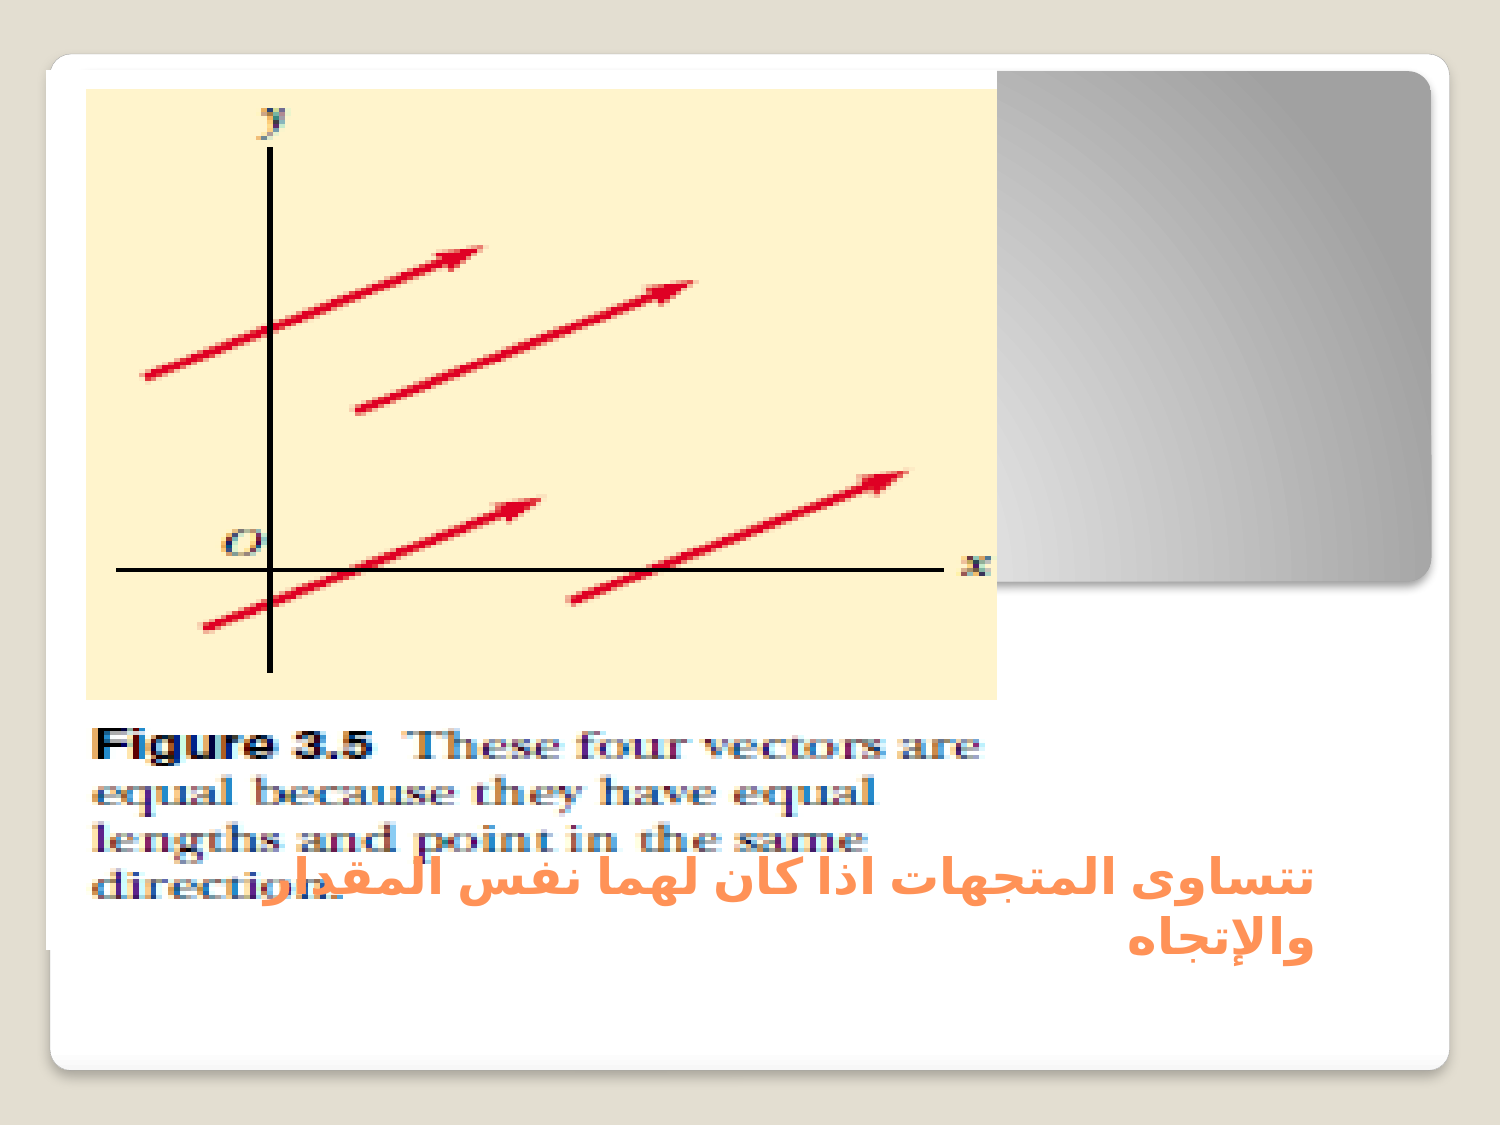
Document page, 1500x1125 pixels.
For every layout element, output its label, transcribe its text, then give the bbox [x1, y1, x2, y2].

picture [46, 70, 997, 950]
title تتساوى المتجهات اذا كان لهما نفس المقدار والإتجاه [82, 808, 1325, 973]
